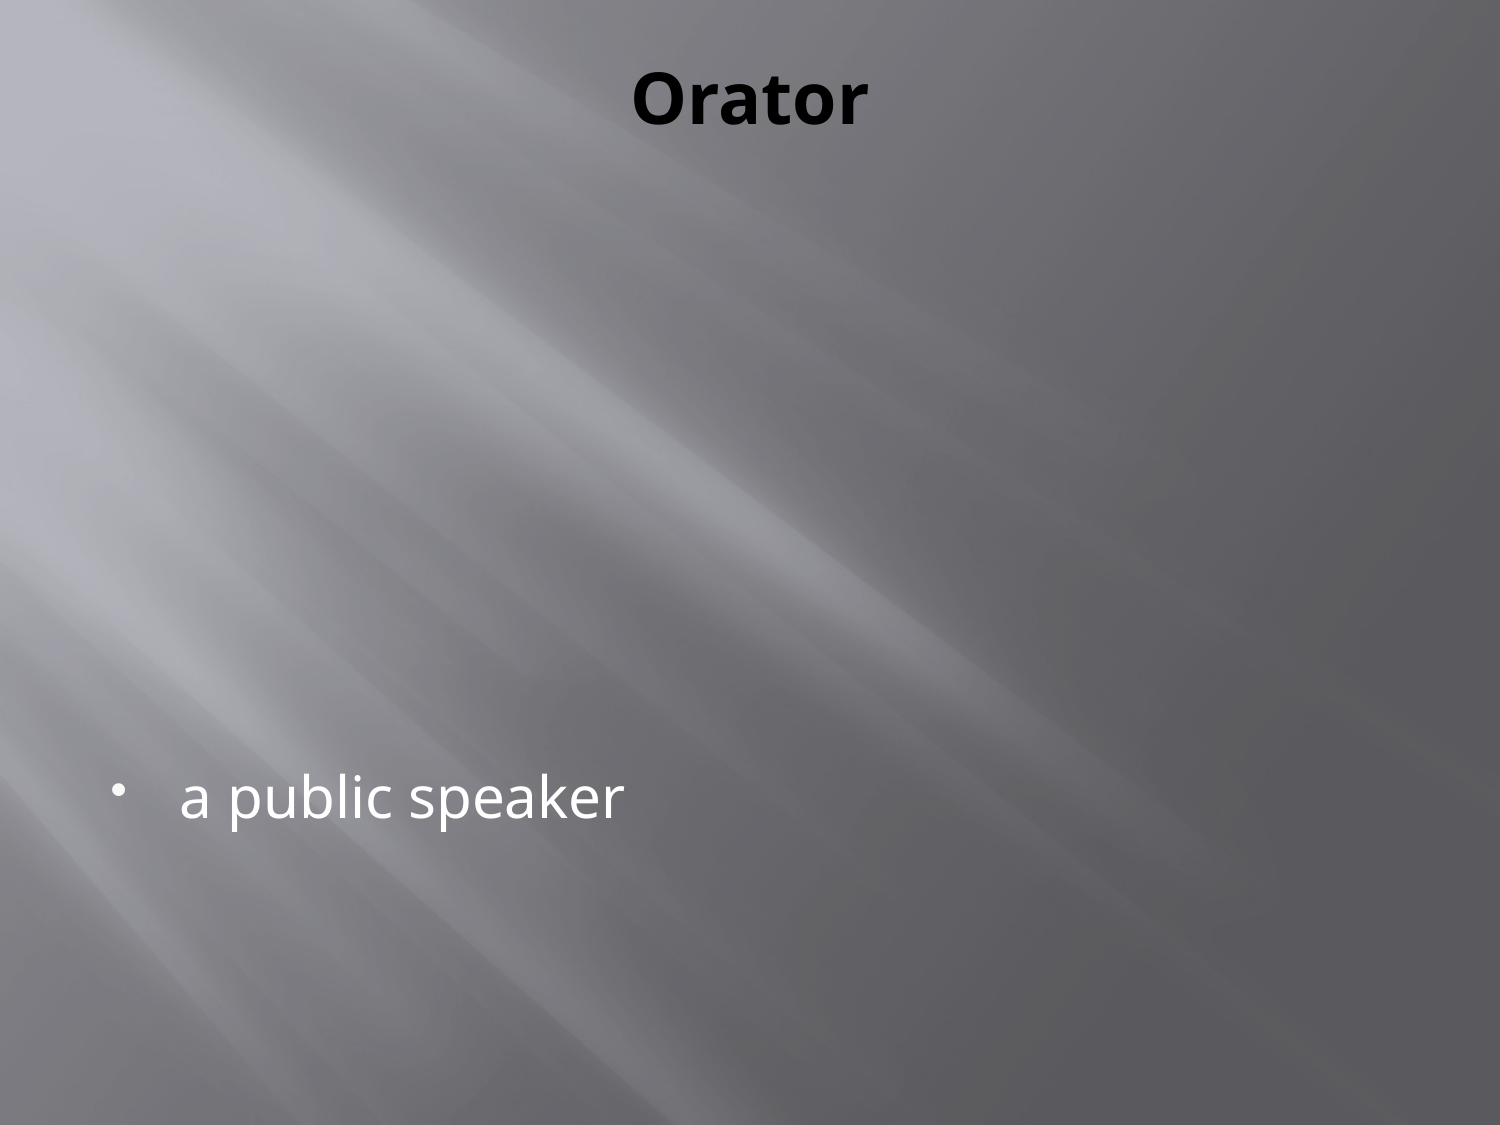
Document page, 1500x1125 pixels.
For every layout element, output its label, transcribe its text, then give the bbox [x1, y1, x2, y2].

list a public speaker [75, 262, 1425, 1035]
title Orator [75, 45, 1425, 233]
